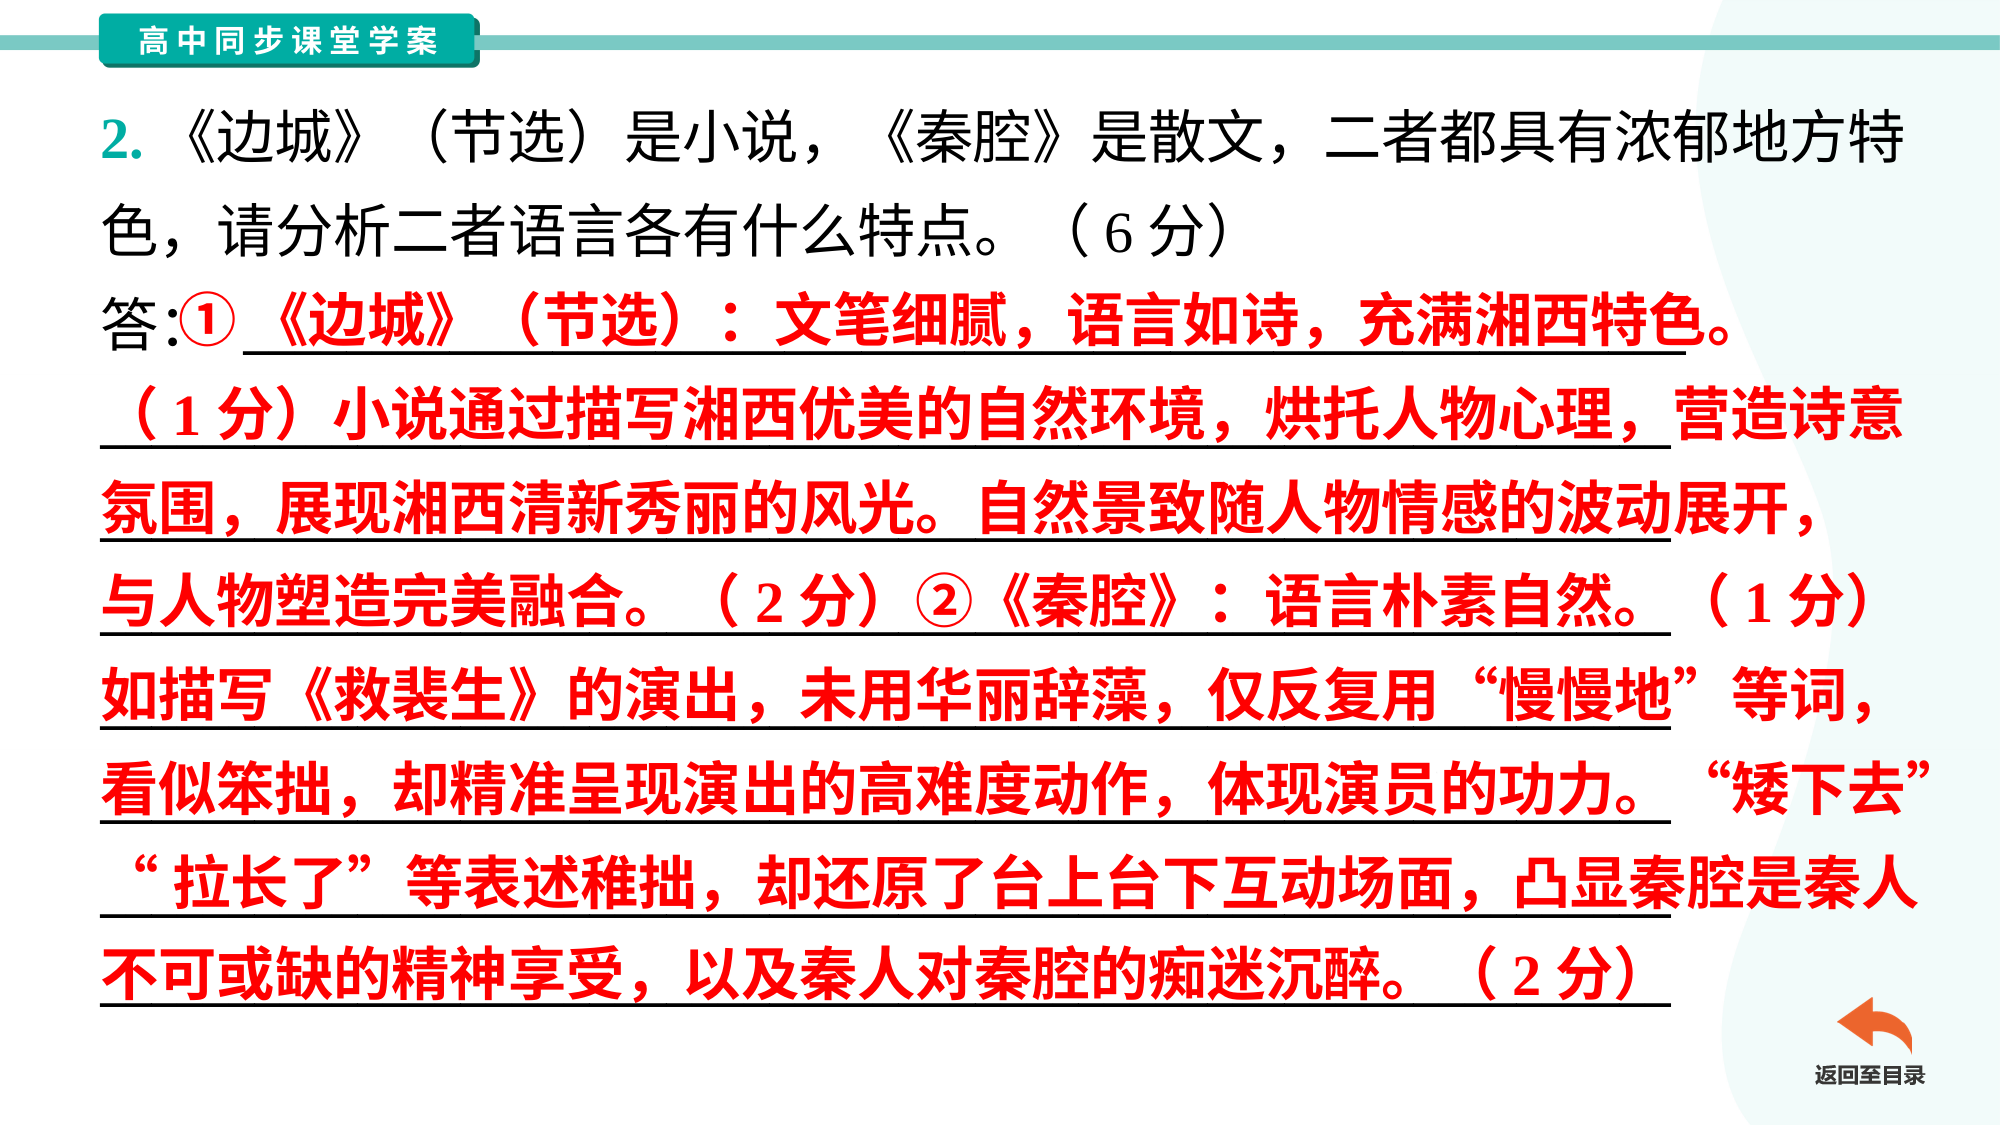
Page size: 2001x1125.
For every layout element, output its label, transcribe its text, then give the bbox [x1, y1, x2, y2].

text_box 2.《边城》（节选）是小说，《秦腔》是散文，二者都具有浓郁地方特 色，请分析二者语言各有什么特点。（6分） 答： ________________________________________________________ _____________________________________________________________ _____________________________________________________________ _____________________________________________________________ _____________________________________________________________ _____________________________________________________________ _____________________________________________________________ _____________________________________________________________ [100, 76, 1899, 259]
picture [0, 0, 2000, 1125]
text_box ①《边城》（节选）：文笔细腻，语言如诗，充满湘西特色。 （1分）小说通过描写湘西优美的自然环境，烘托人物心理，营造诗意 氛围，展现湘西清新秀丽的风光。自然景致随人物情感的波动展开， 与人物塑造完美融合。（2分）②《秦腔》：语言朴素自然。（1分） 如描写《救裴生》的演出，未用华丽辞藻，仅反复用“慢慢地”等词， 看似笨拙，却精准呈现演出的高难度动作，体现演员的功力。“矮下去” “拉长了”等表述稚拙，却还原了台上台下互动场面，凸显秦腔是秦人 不可或缺的精神享受，以及秦人对秦腔的痴迷沉醉。（2分） [100, 259, 1899, 999]
